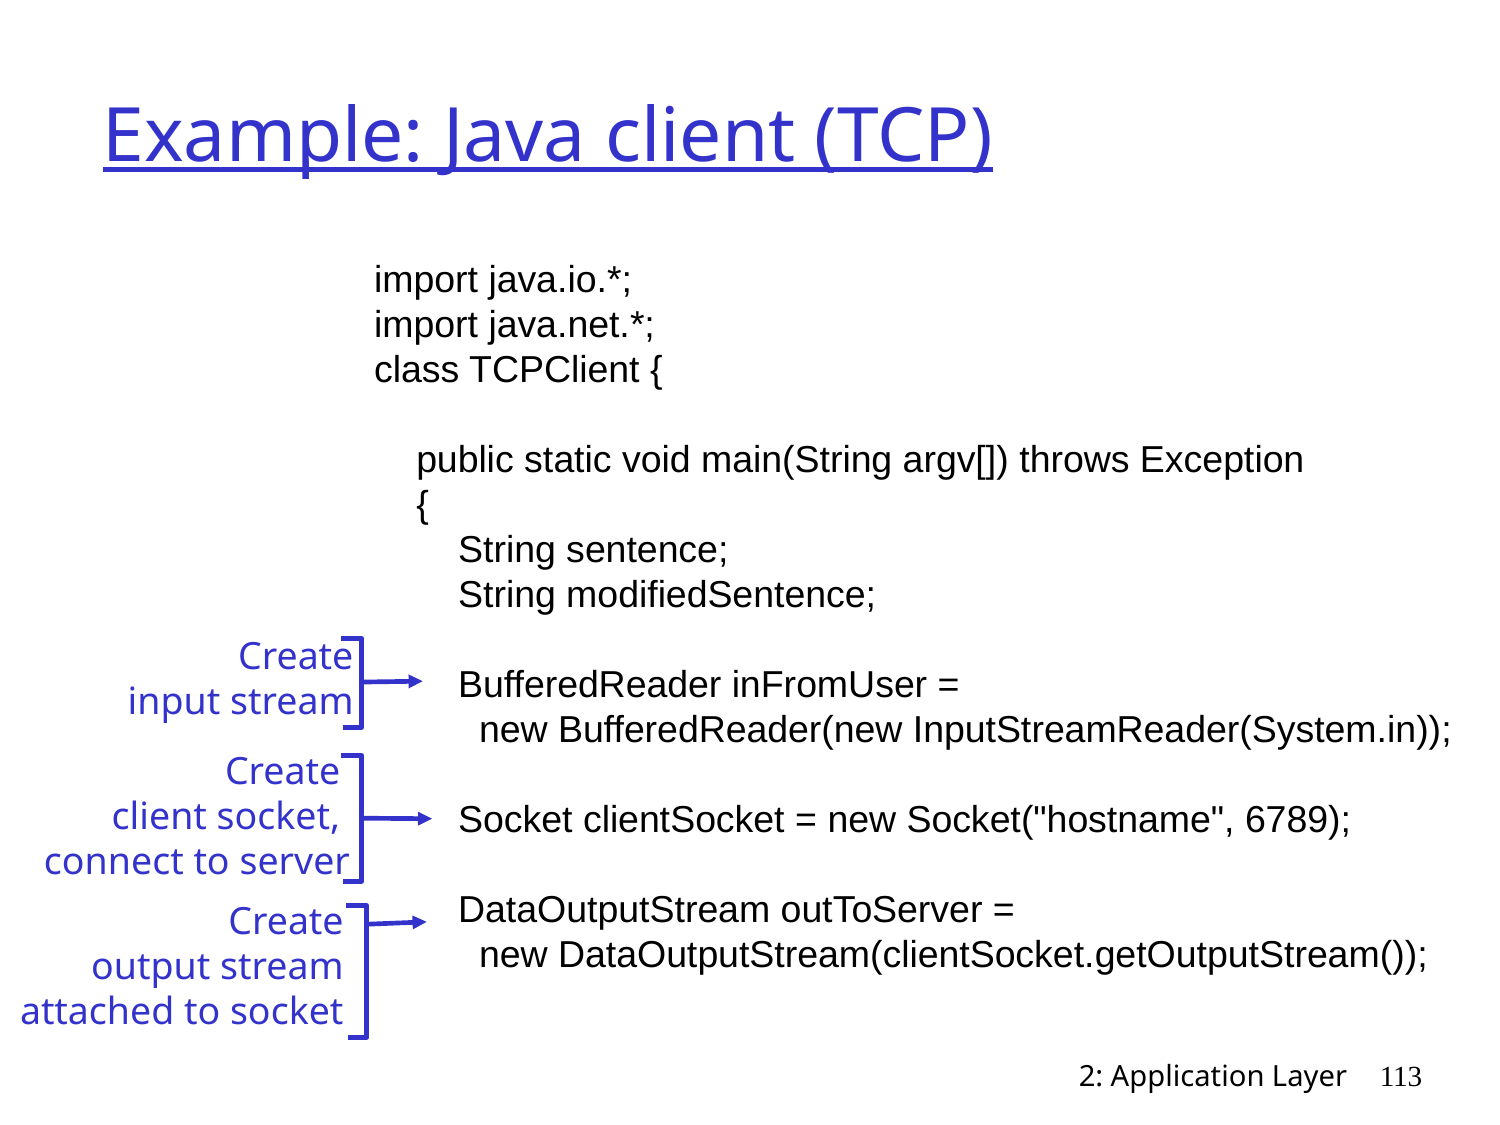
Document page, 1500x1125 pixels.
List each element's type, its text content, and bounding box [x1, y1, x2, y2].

text_box [363, 675, 423, 688]
text_box [346, 905, 367, 1038]
text_box Create output stream attached to socket [4, 889, 359, 1040]
slide_number 113 [1362, 1068, 1438, 1125]
text_box [367, 916, 427, 929]
text_box Create client socket, connect to server [28, 739, 365, 889]
text_box [341, 755, 362, 882]
text_box [341, 638, 362, 728]
text_box import java.io.*; import java.net.*; class TCPClient { public static void main(String argv[]) throws Exception { String sentence; String modifiedSentence; BufferedReader inFromUser = new BufferedReader(new InputStreamReader(System.in)); Socket clientSocket = new Socket("hostname", 6789); DataOutputStream outToServer = new DataOutputStream(clientSocket.getOutputStream()); [359, 248, 1478, 1068]
text_box [362, 812, 432, 825]
text_box Create input stream [112, 625, 369, 730]
title Example: Java client (TCP) [87, 37, 1363, 226]
footer 2: Application Layer [887, 1068, 1362, 1125]
